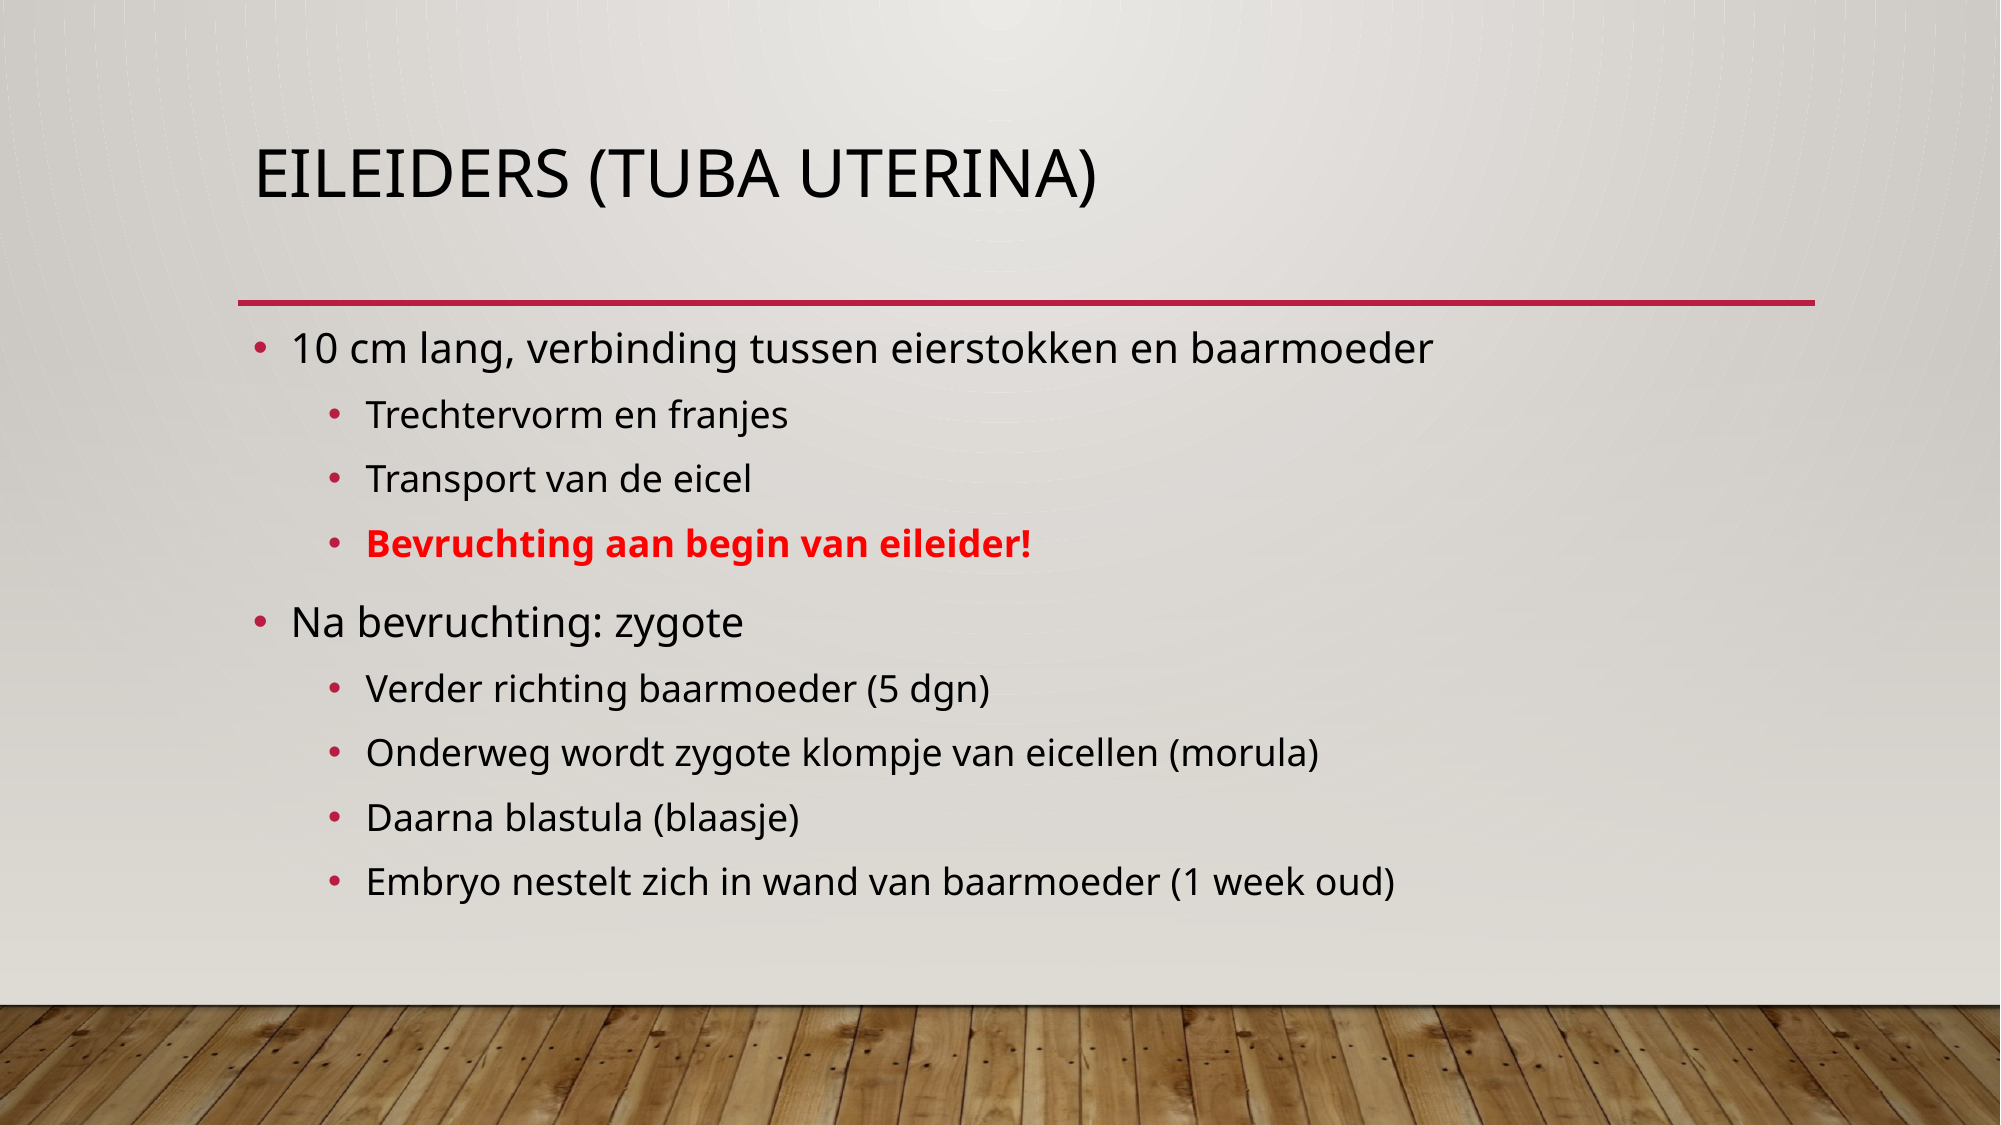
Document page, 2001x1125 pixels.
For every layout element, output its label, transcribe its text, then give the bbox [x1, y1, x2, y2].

list 10 cm lang, verbinding tussen eierstokken en baarmoeder Trechtervorm en franjes Transport van de eicel Bevruchting aan begin van eileider! Na bevruchting: zygote Verder richting baarmoeder (5 dgn) Onderweg wordt zygote klompje van eicellen (morula) Daarna blastula (blaasje) Embryo nestelt zich in wand van baarmoeder (1 week oud) [238, 304, 1814, 1041]
picture [0, 1005, 2000, 1125]
title Eileiders (tuba uterina) [238, 131, 1814, 304]
